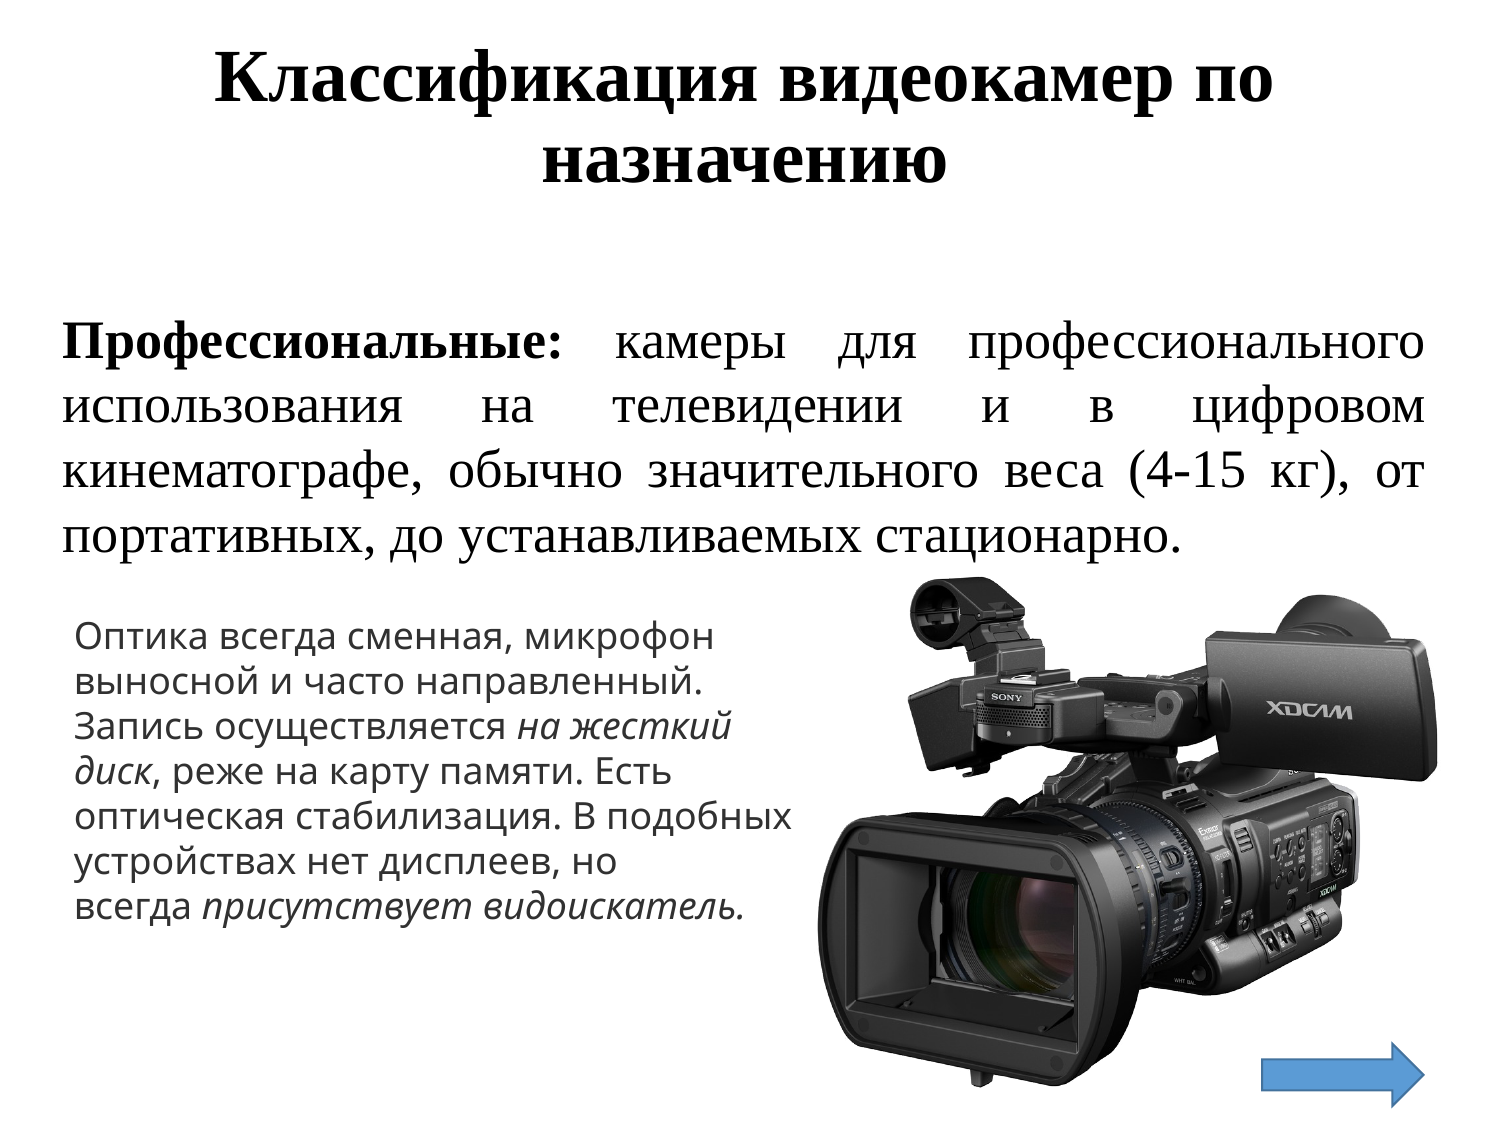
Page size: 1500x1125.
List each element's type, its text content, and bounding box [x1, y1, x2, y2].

text_box Профессиональные: камеры для профессионального использования на телевидении и в цифровом кинематографе, обычно значительного веса (4-15 кг), от портативных, до устанавливаемых стационарно. [48, 296, 1442, 637]
text_box Оптика всегда сменная, микрофон выносной и часто направленный. Запись осуществляется на жесткий диск, реже на карту памяти. Есть оптическая стабилизация. В подобных устройствах нет дисплеев, но всегда присутствует видоискатель. [58, 604, 793, 935]
text_box Классификация видеокамер по назначению [48, 111, 1442, 207]
picture [793, 555, 1465, 1106]
